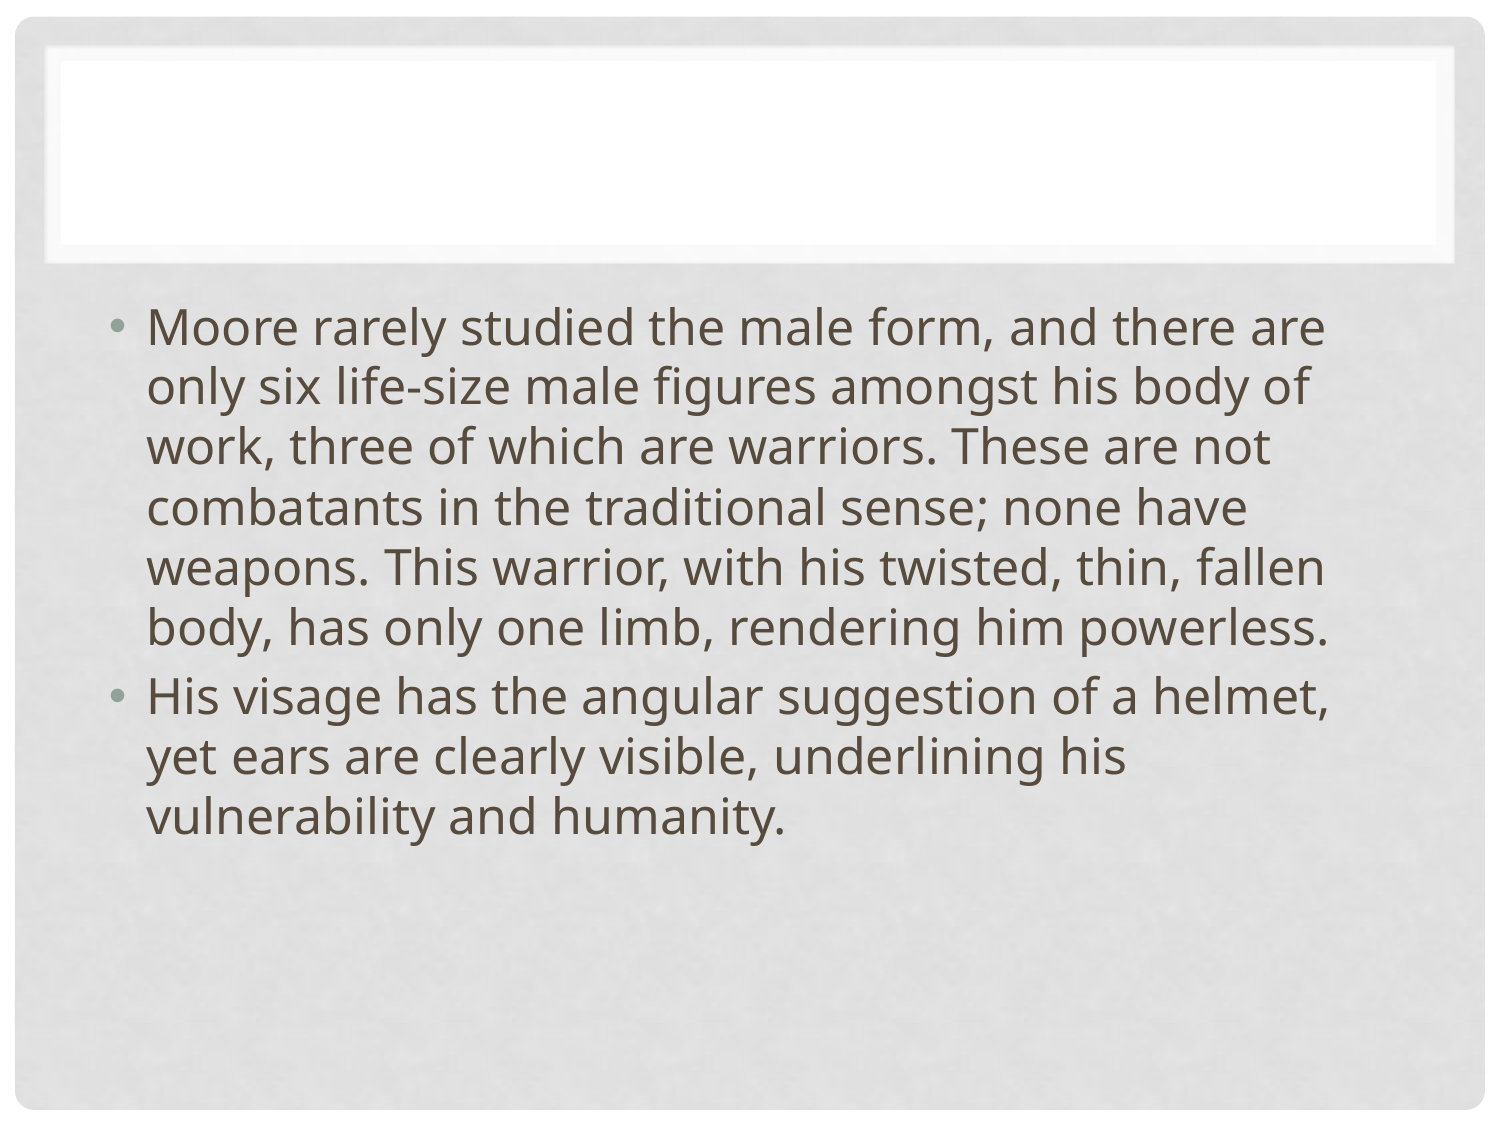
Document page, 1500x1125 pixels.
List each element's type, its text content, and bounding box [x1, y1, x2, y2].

list Moore rarely studied the male form, and there are only six life-size male figures amongst his body of work, three of which are warriors. These are not combatants in the traditional sense; none have weapons. This warrior, with his twisted, thin, fallen body, has only one limb, rendering him powerless. His visage has the angular suggestion of a helmet, yet ears are clearly visible, underlining his vulnerability and humanity. [75, 287, 1425, 1005]
